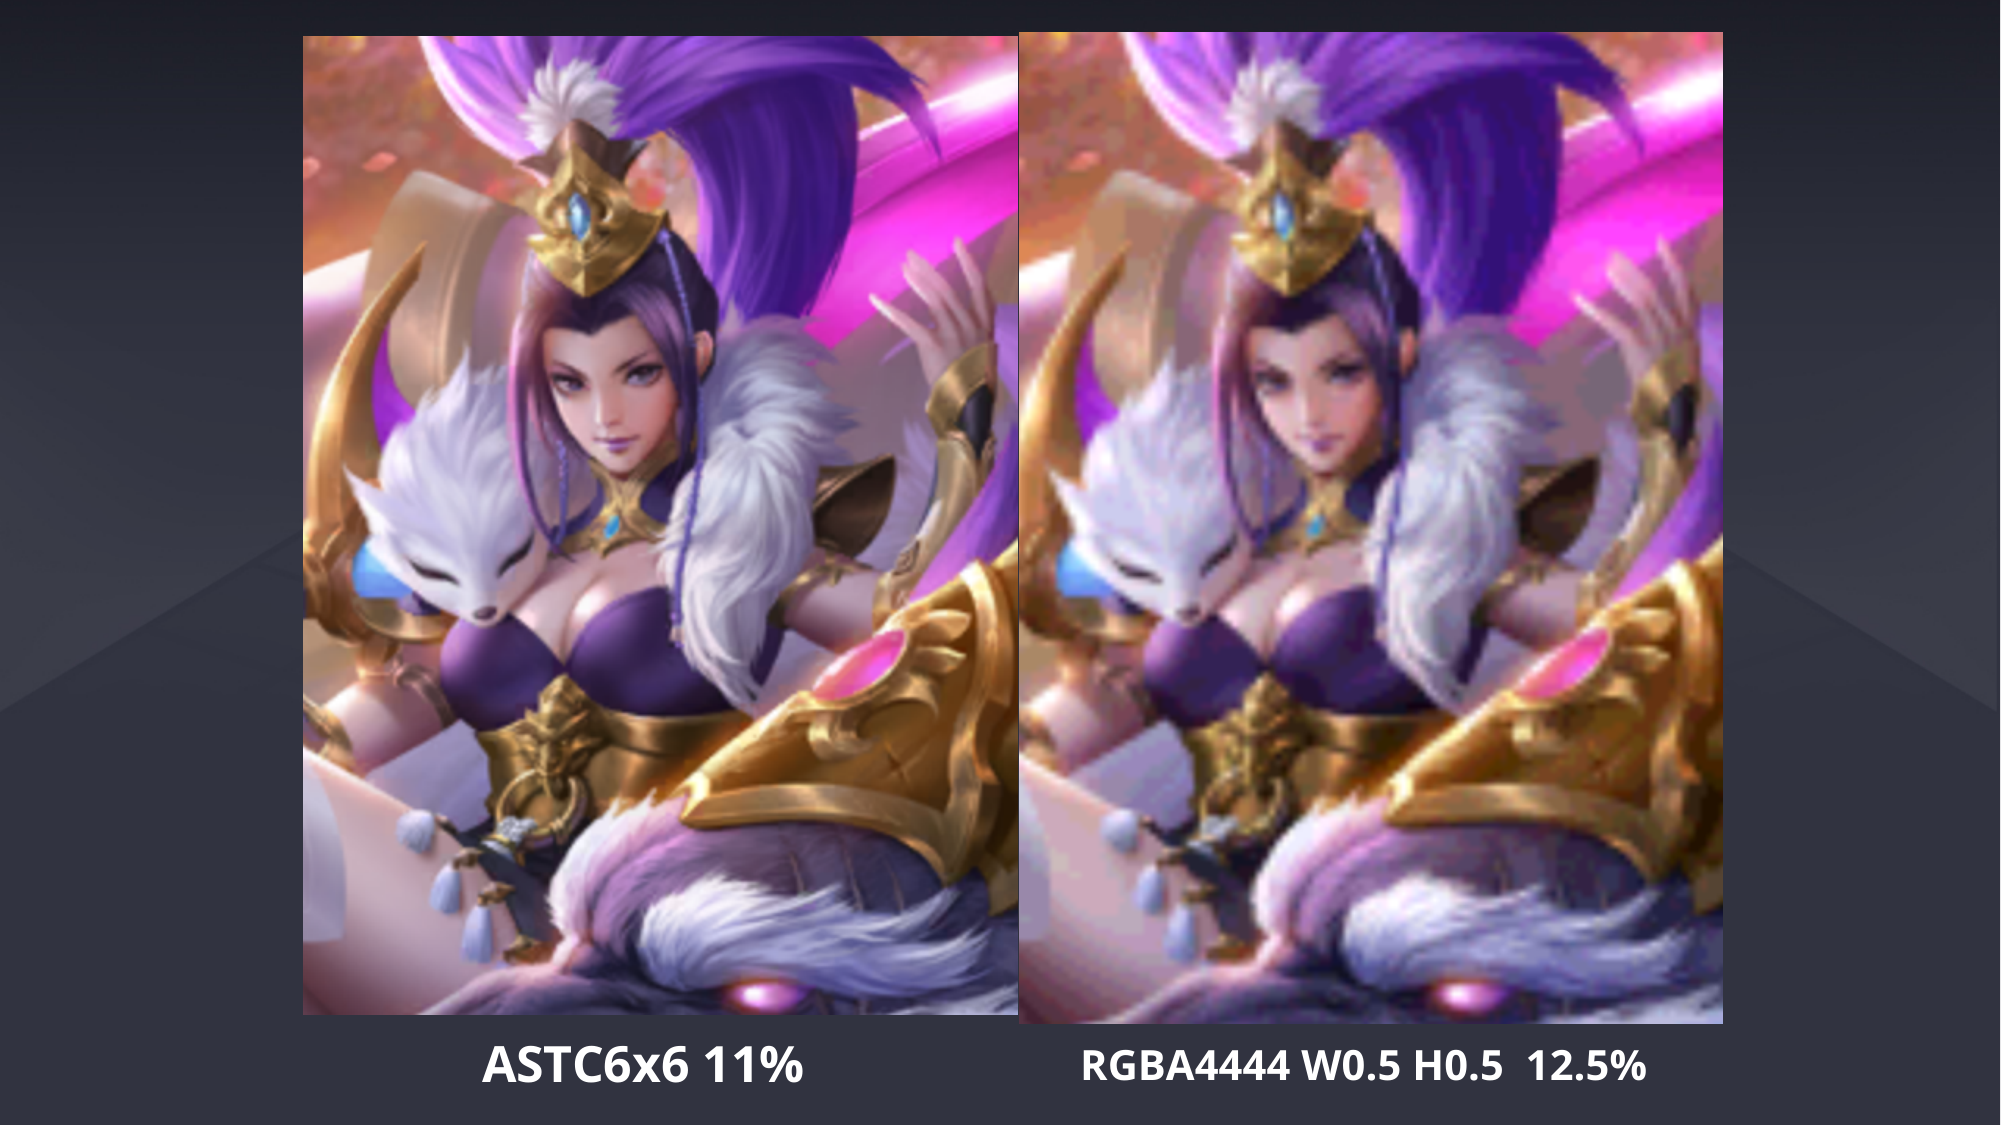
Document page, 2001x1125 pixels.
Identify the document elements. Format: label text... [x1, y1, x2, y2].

picture [0, 0, 2001, 1125]
text_box RGBA4444 W0.5 H0.5 12.5% [968, 1030, 1770, 1096]
text_box ASTC6x6 11% [446, 1025, 854, 1101]
